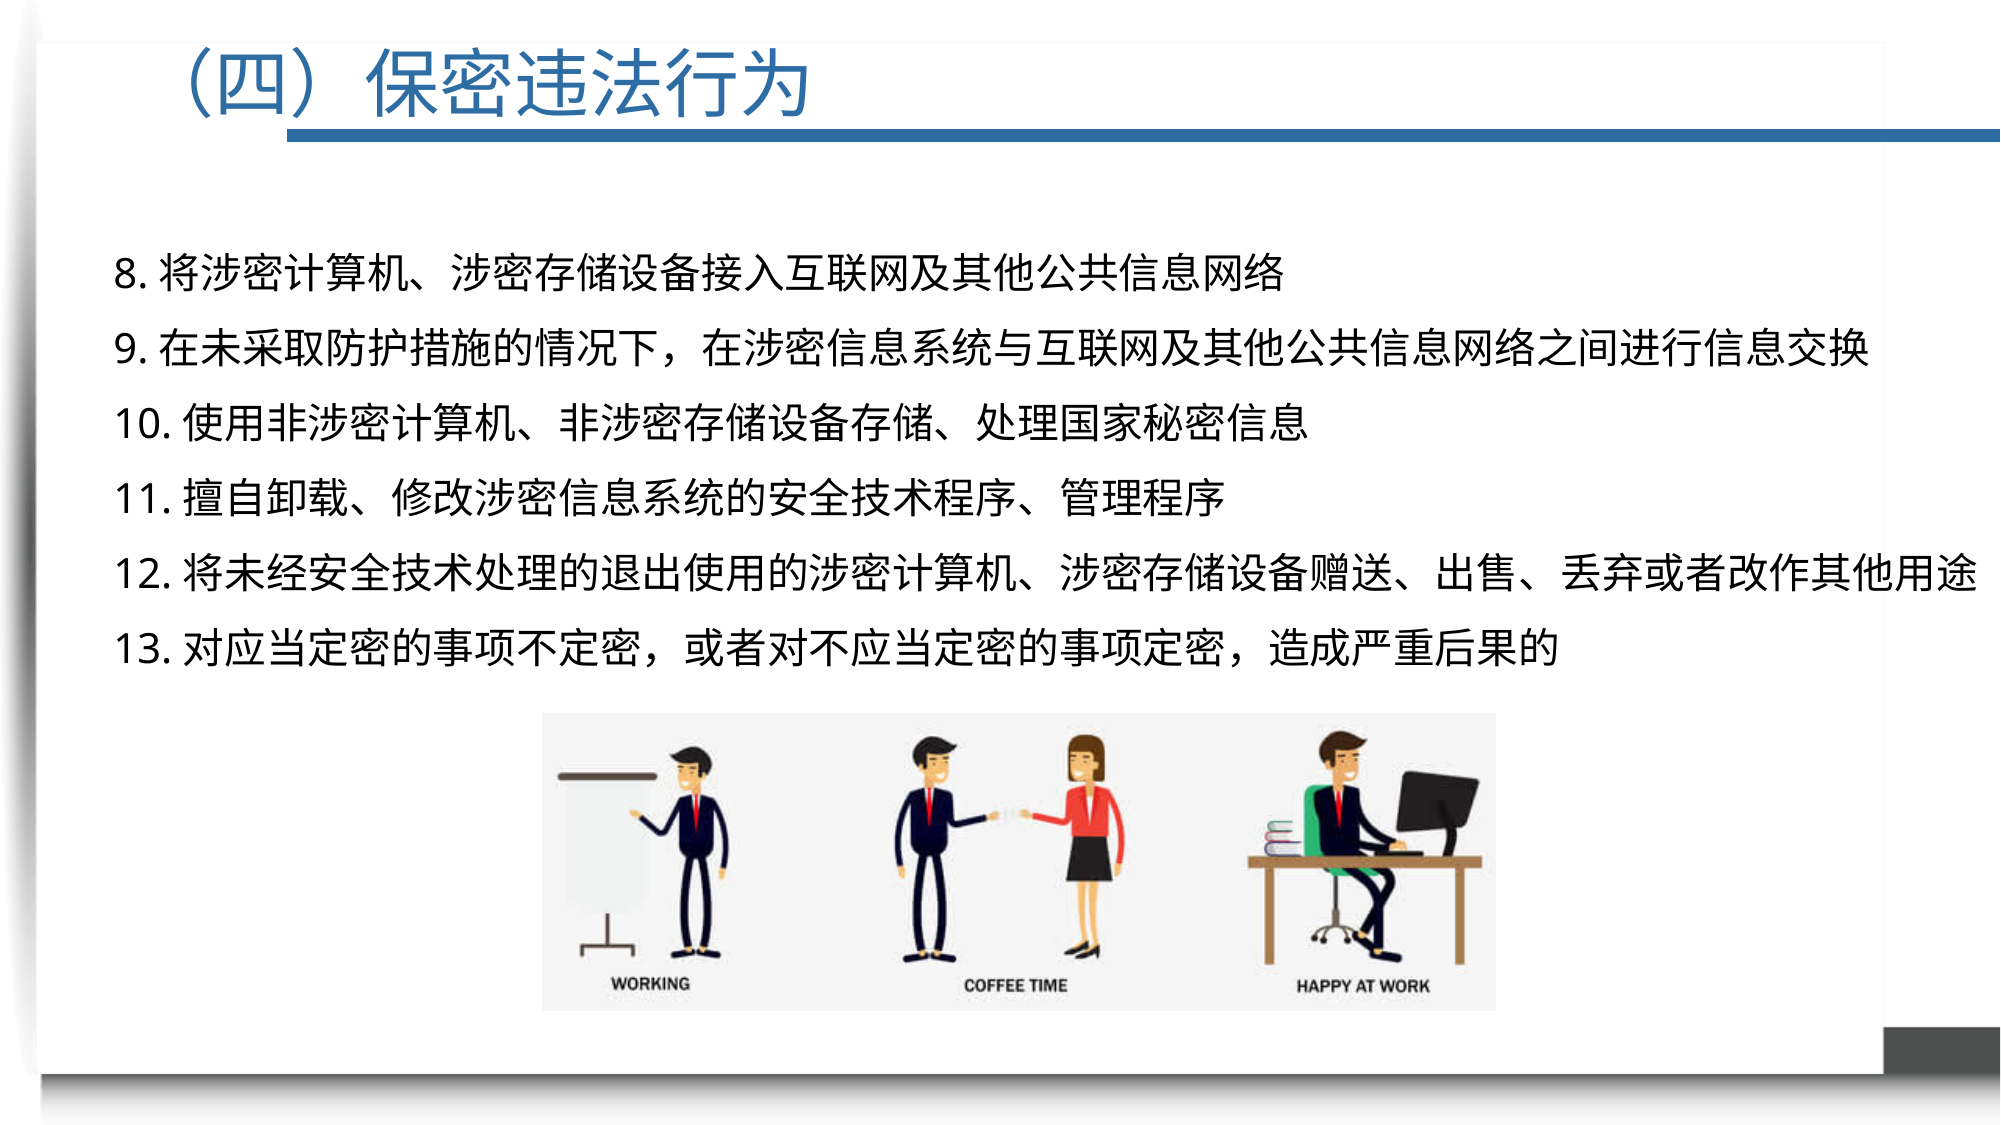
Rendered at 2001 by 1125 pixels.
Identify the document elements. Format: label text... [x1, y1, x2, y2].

text_box （四）保密违法行为 [125, 29, 830, 135]
text_box 8.将涉密计算机、涉密存储设备接入互联网及其他公共信息网络 9.在未采取防护措施的情况下，在涉密信息系统与互联网及其他公共信息网络之间进行信息交换 10.使用非涉密计算机、非涉密存储设备存储、处理国家秘密信息 11.擅自卸载、修改涉密信息系统的安全技术程序、管理程序 12.将未经安全技术处理的退出使用的涉密计算机、涉密存储设备赠送、出售、丢弃或者改作其他用途 13.对应当定密的事项不定密，或者对不应当定密的事项定密，造成严重后果的 [98, 214, 2000, 680]
picture [0, 0, 2001, 1125]
